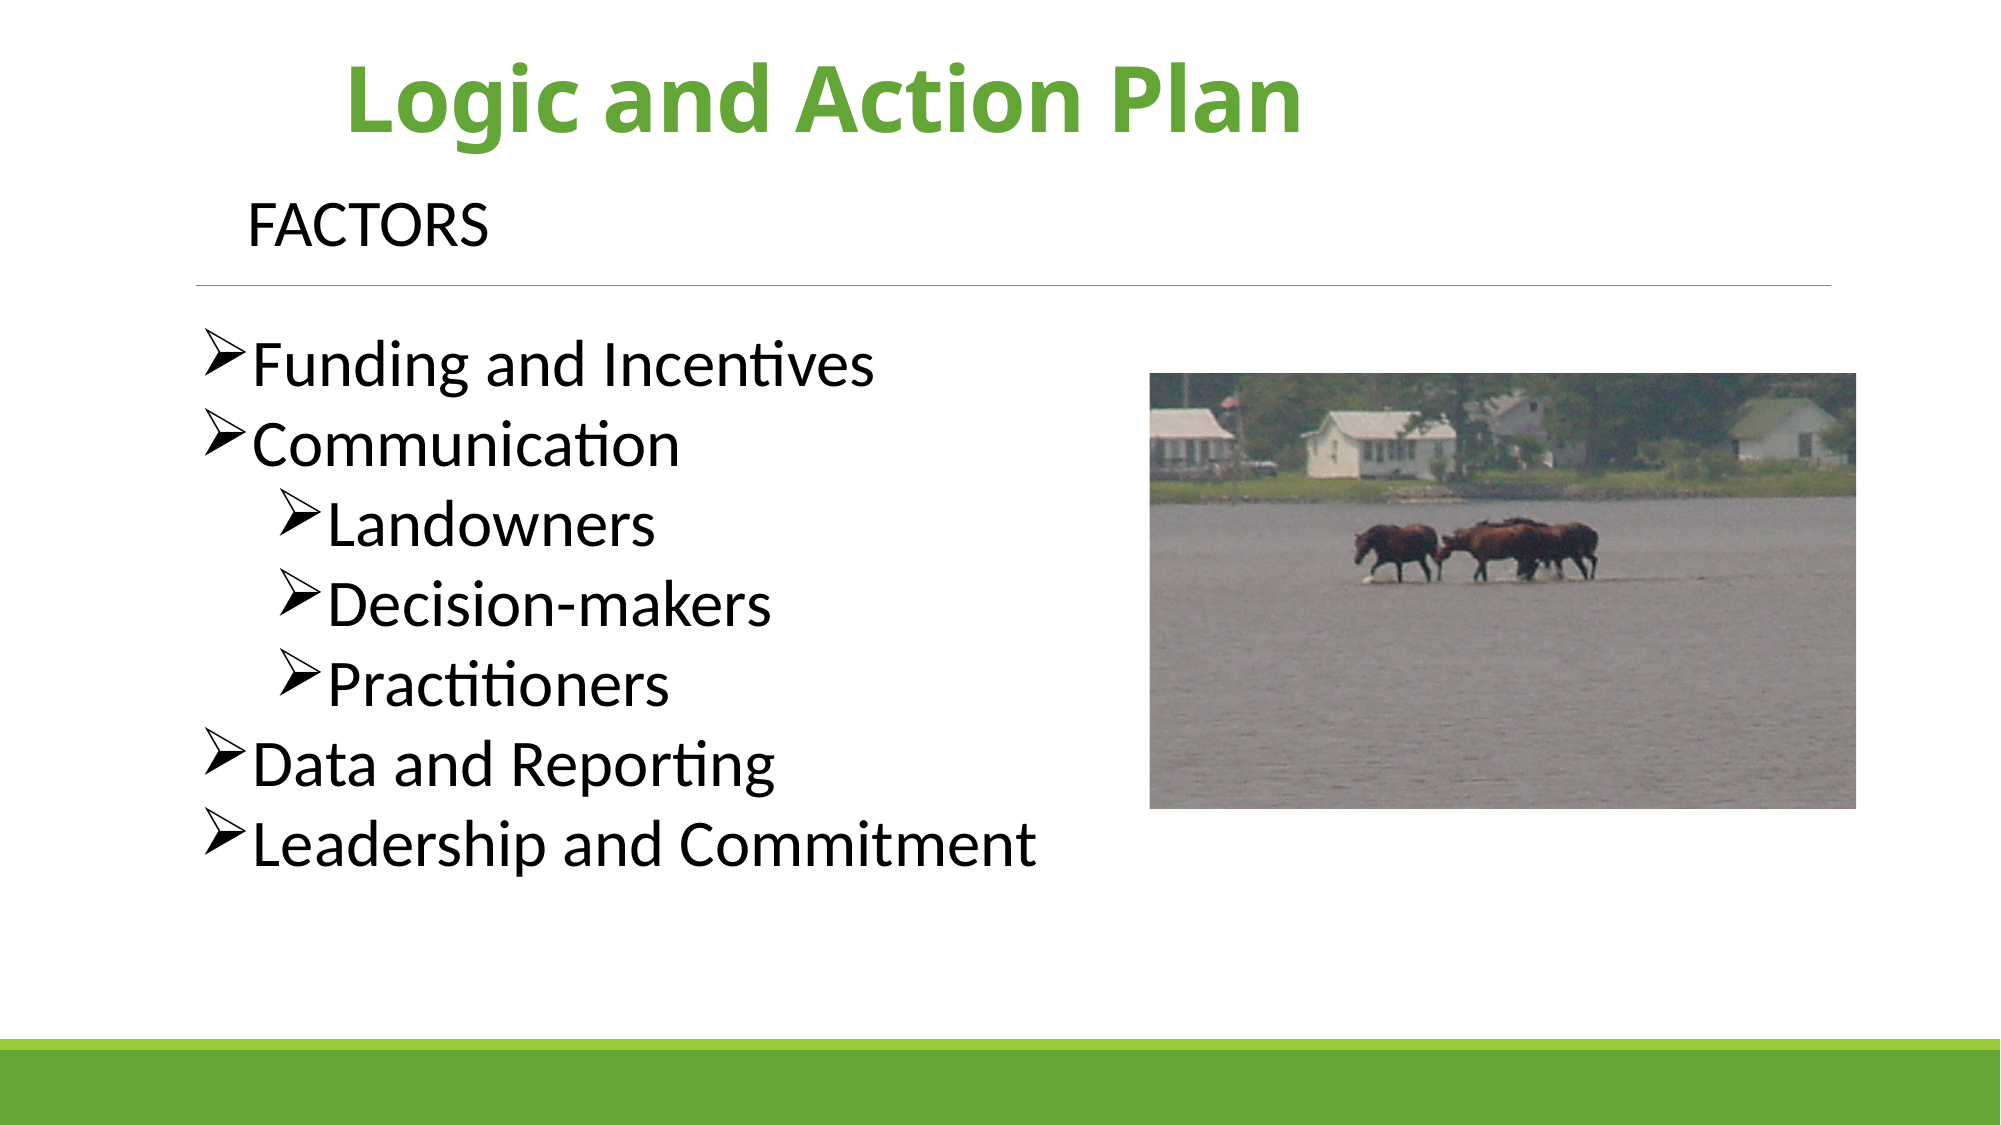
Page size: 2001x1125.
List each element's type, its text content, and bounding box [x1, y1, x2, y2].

text_box FACTORS [232, 172, 505, 268]
text_box Logic and Action Plan [0, 50, 1650, 206]
text_box Funding and Incentives Communication Landowners Decision-makers Practitioners Data and Reporting Leadership and Commitment [184, 312, 1053, 968]
picture [1149, 373, 1857, 809]
